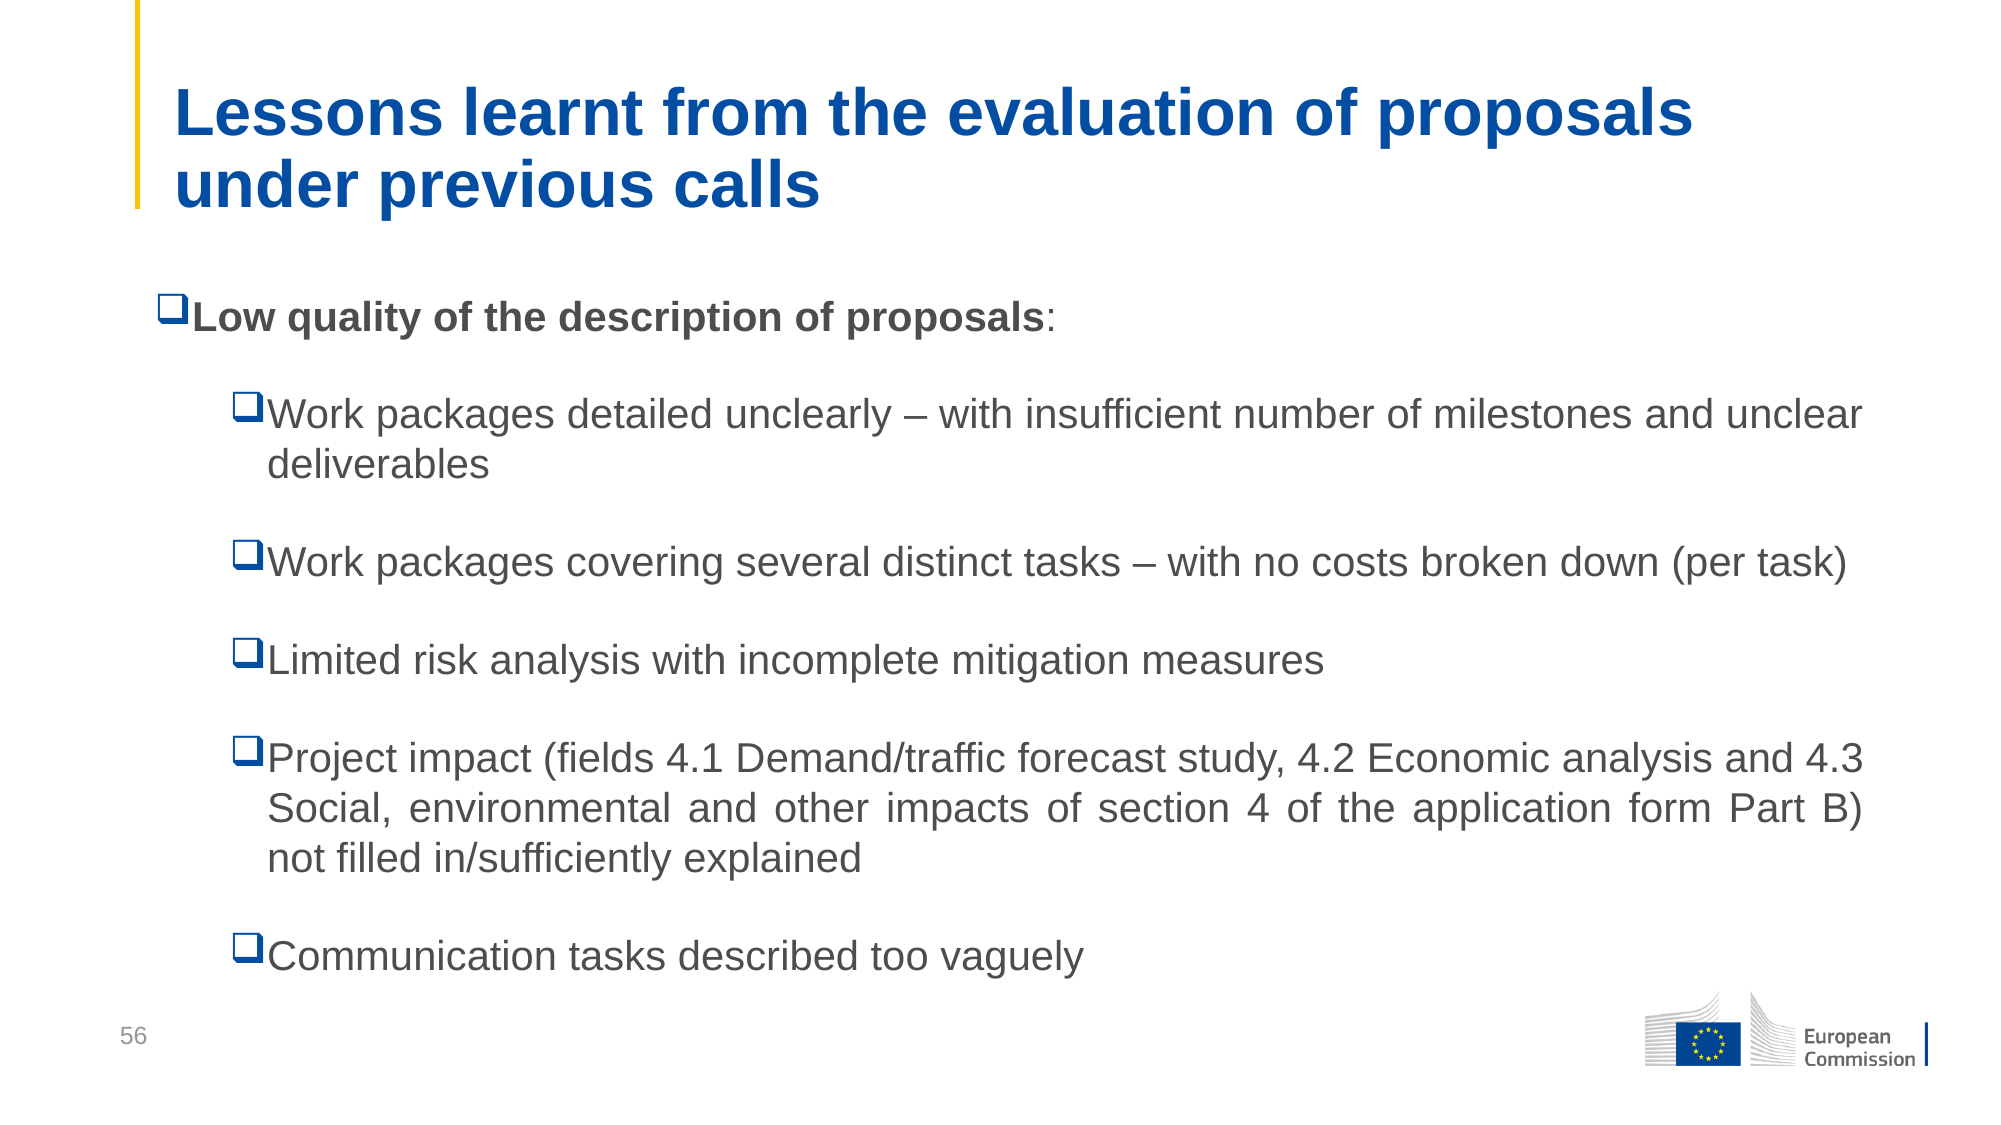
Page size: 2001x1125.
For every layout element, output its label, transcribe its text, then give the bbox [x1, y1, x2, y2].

title Lessons learnt from the evaluation of proposals under previous calls [159, 55, 1875, 222]
slide_number 56 [104, 1004, 555, 1065]
list Low quality of the description of proposals: Work packages detailed unclearly – with insufficient number of milestones and unclear deliverables Work packages covering several distinct tasks – with no costs broken down (per task) Limited risk analysis with incomplete mitigation measures Project impact (fields 4.1 Demand/traffic forecast study, 4.2 Economic analysis and 4.3 Social, environmental and other impacts of section 4 of the application form Part B) not filled in/sufficiently explained Communication tasks described too vaguely [139, 281, 1880, 1065]
picture [1645, 991, 1928, 1066]
